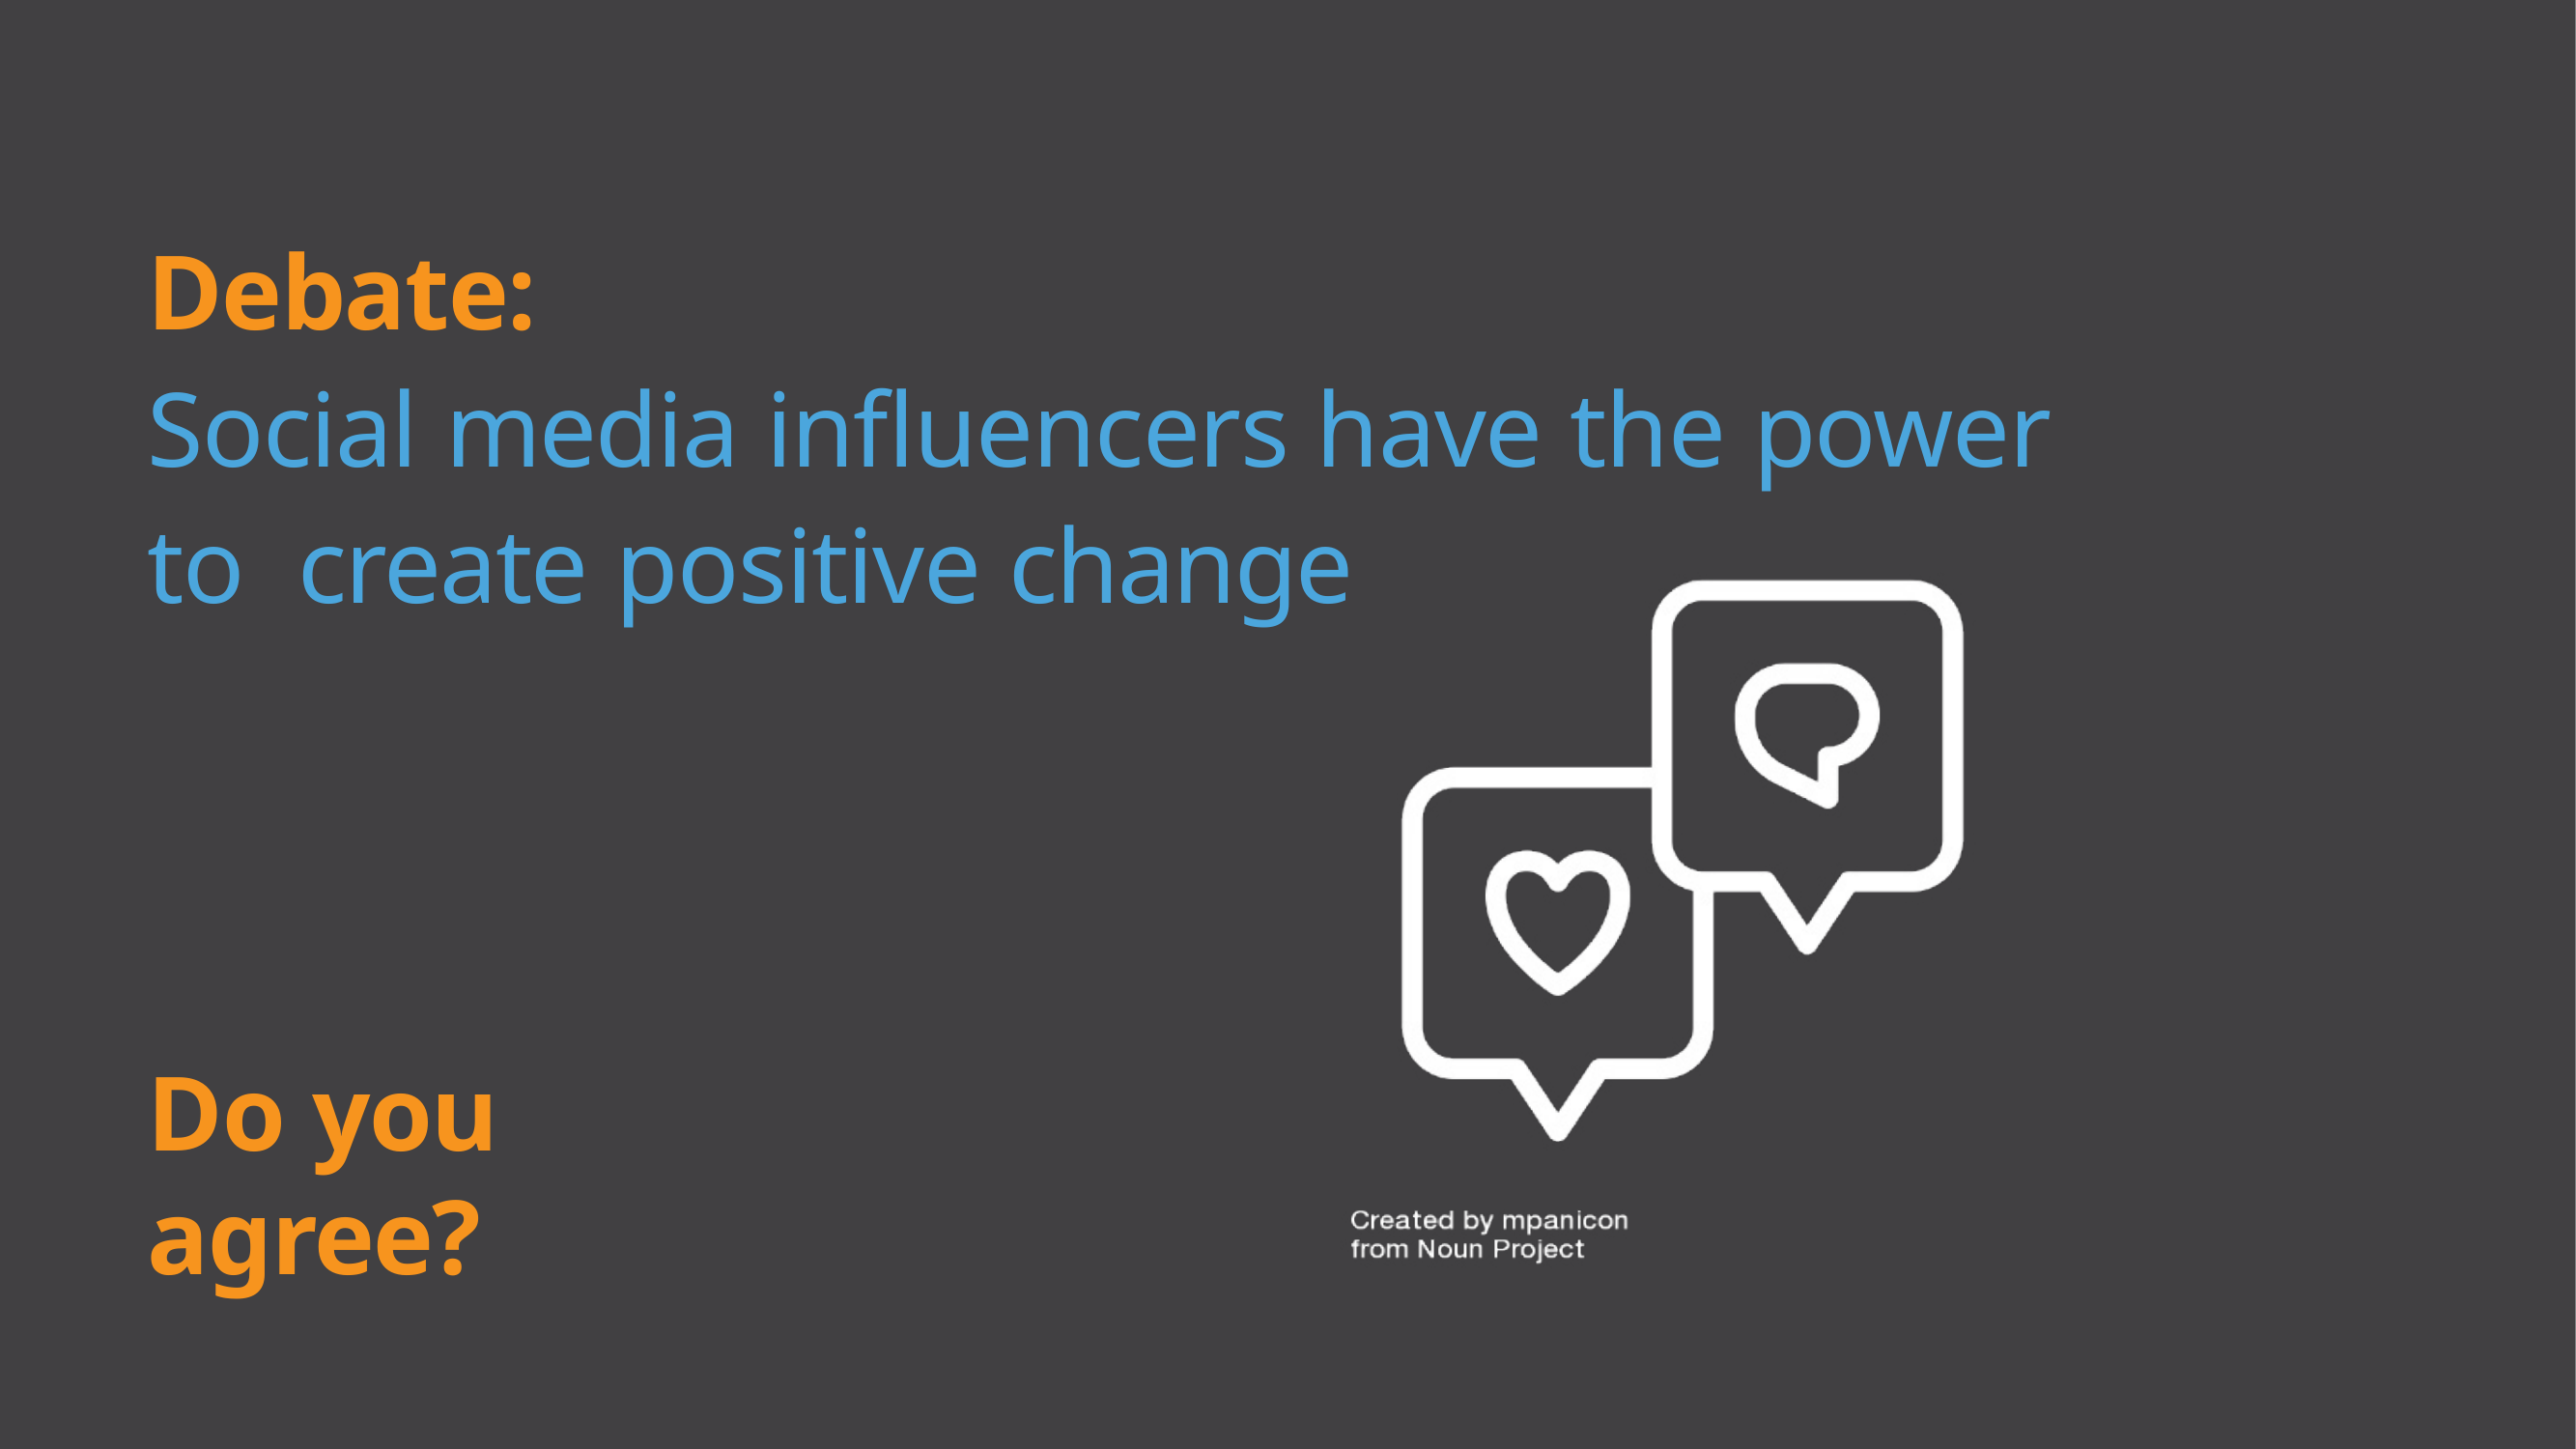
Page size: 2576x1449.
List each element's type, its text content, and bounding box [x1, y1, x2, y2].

text_box Do you agree? [145, 1046, 854, 1295]
picture [1295, 528, 2072, 1305]
text_box Debate: Social media influencers have the power to create positive change [145, 212, 2156, 624]
